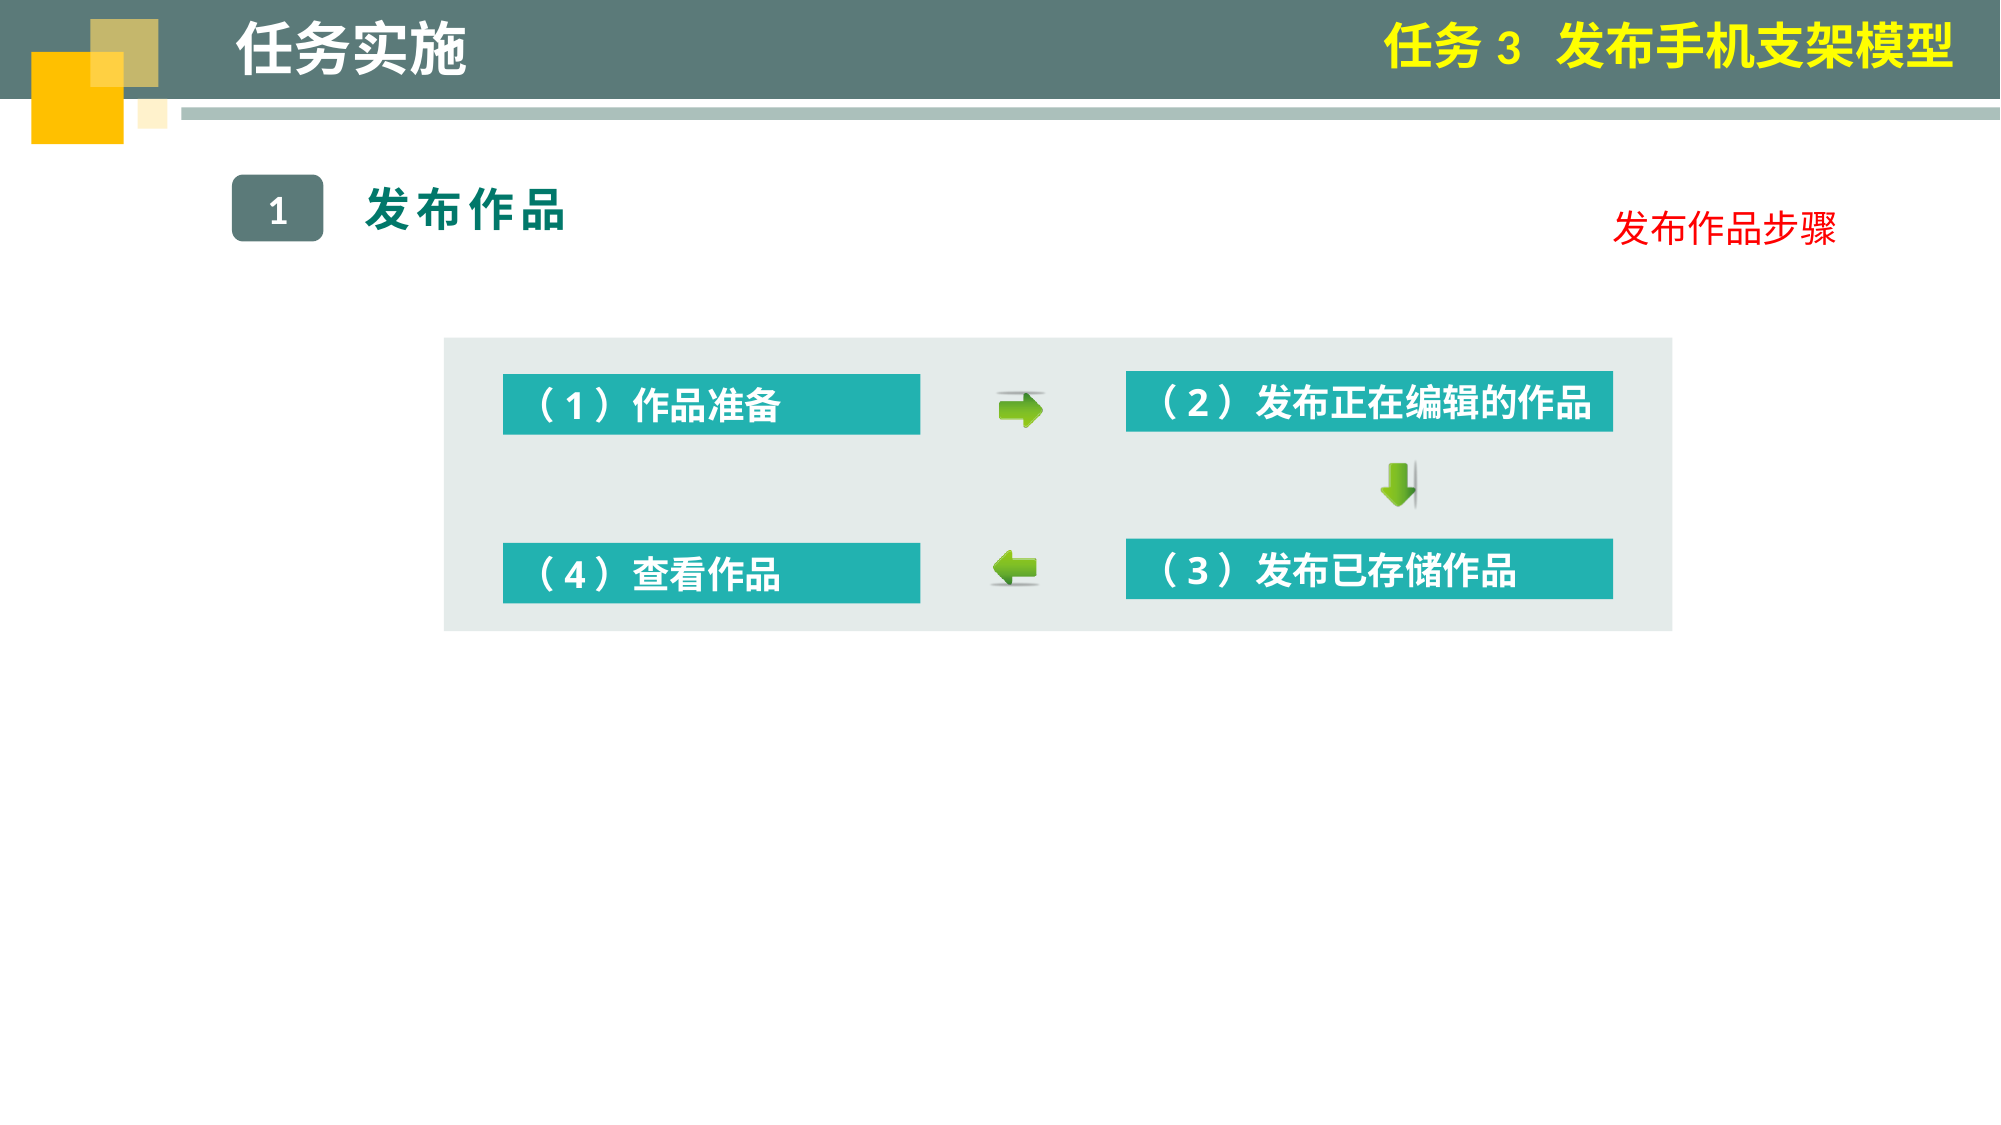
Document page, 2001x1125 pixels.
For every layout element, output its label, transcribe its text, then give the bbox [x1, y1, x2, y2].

text_box 发布作品步骤 [1590, 196, 1860, 257]
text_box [443, 337, 1673, 632]
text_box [0, 0, 2000, 145]
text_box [231, 172, 626, 244]
